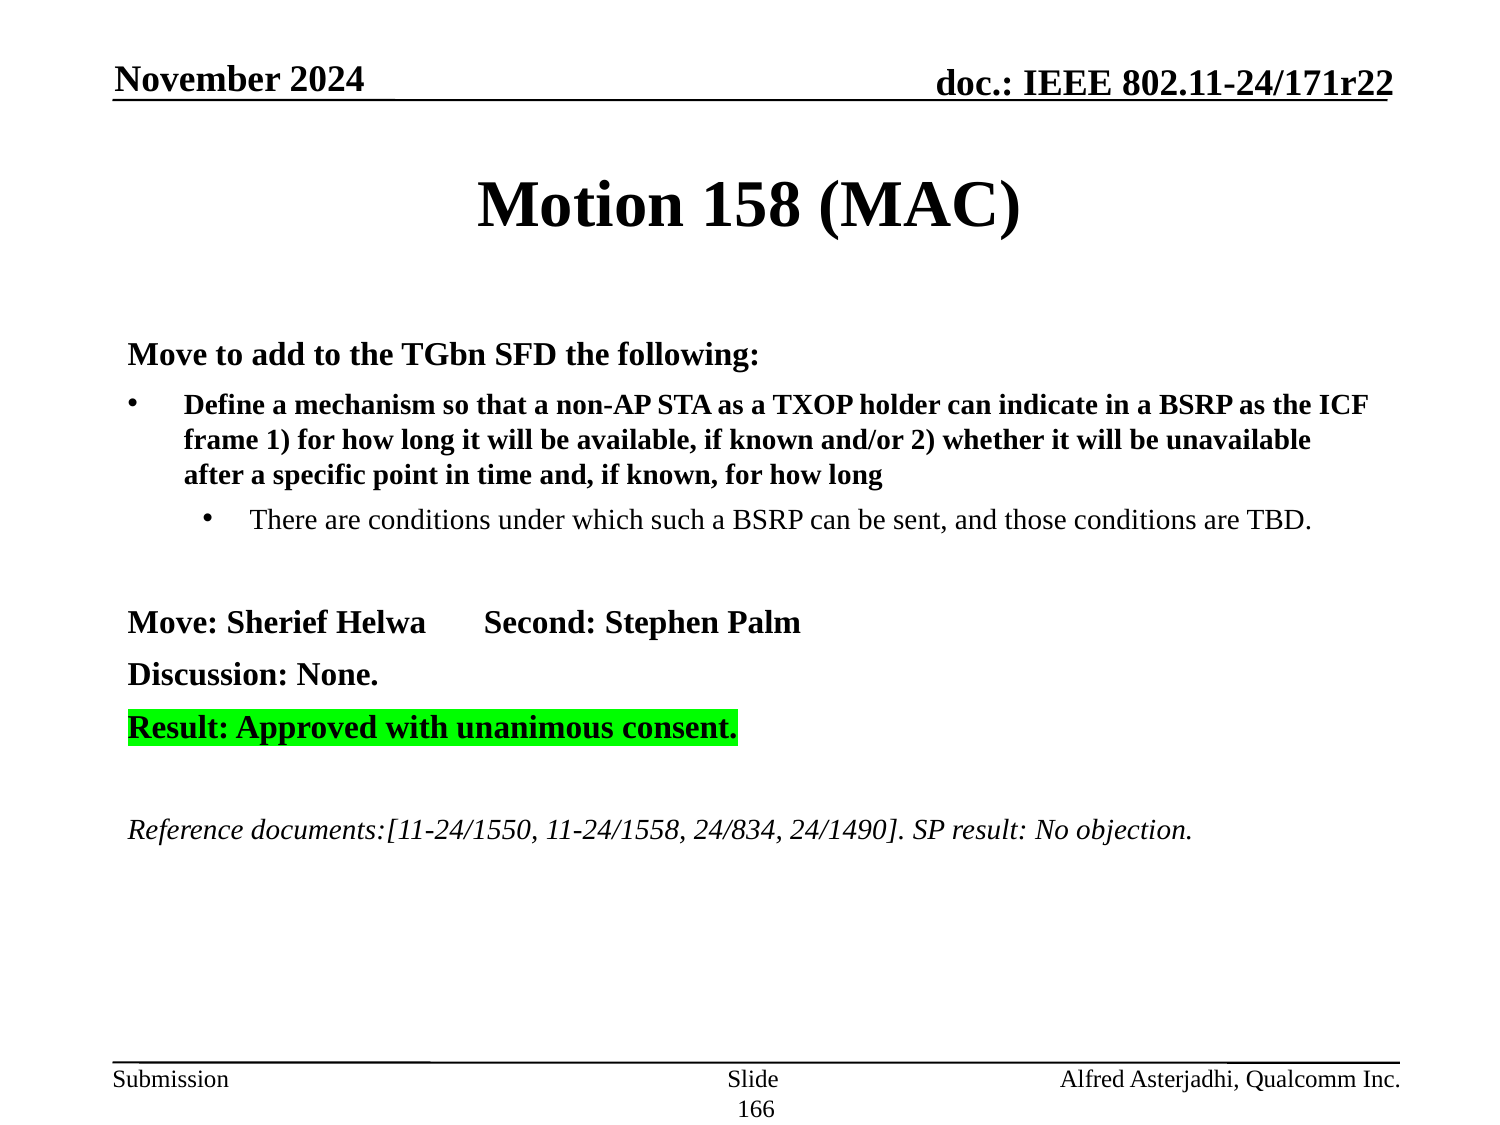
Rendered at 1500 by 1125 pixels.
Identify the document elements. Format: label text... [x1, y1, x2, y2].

title Motion 158 (MAC) [112, 112, 1388, 288]
footer Alfred Asterjadhi, Qualcomm Inc. [878, 1061, 1402, 1093]
list Move to add to the TGbn SFD the following: Define a mechanism so that a non-AP STA as a TXOP holder can indicate in a BSRP as the ICF frame 1) for how long it will be available, if known and/or 2) whether it will be unavailable after a specific point in time and, if known, for how long There are conditions under which such a BSRP can be sent, and those conditions are TBD. Move: Sherief Helwa Second: Stephen Palm Discussion: None. Result: Approved with unanimous consent. Reference documents:[11-24/1550, 11-24/1558, 24/834, 24/1490]. SP result: No objection. [112, 324, 1388, 1000]
slide_number Slide 166 [712, 1061, 800, 1123]
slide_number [114, 54, 423, 100]
